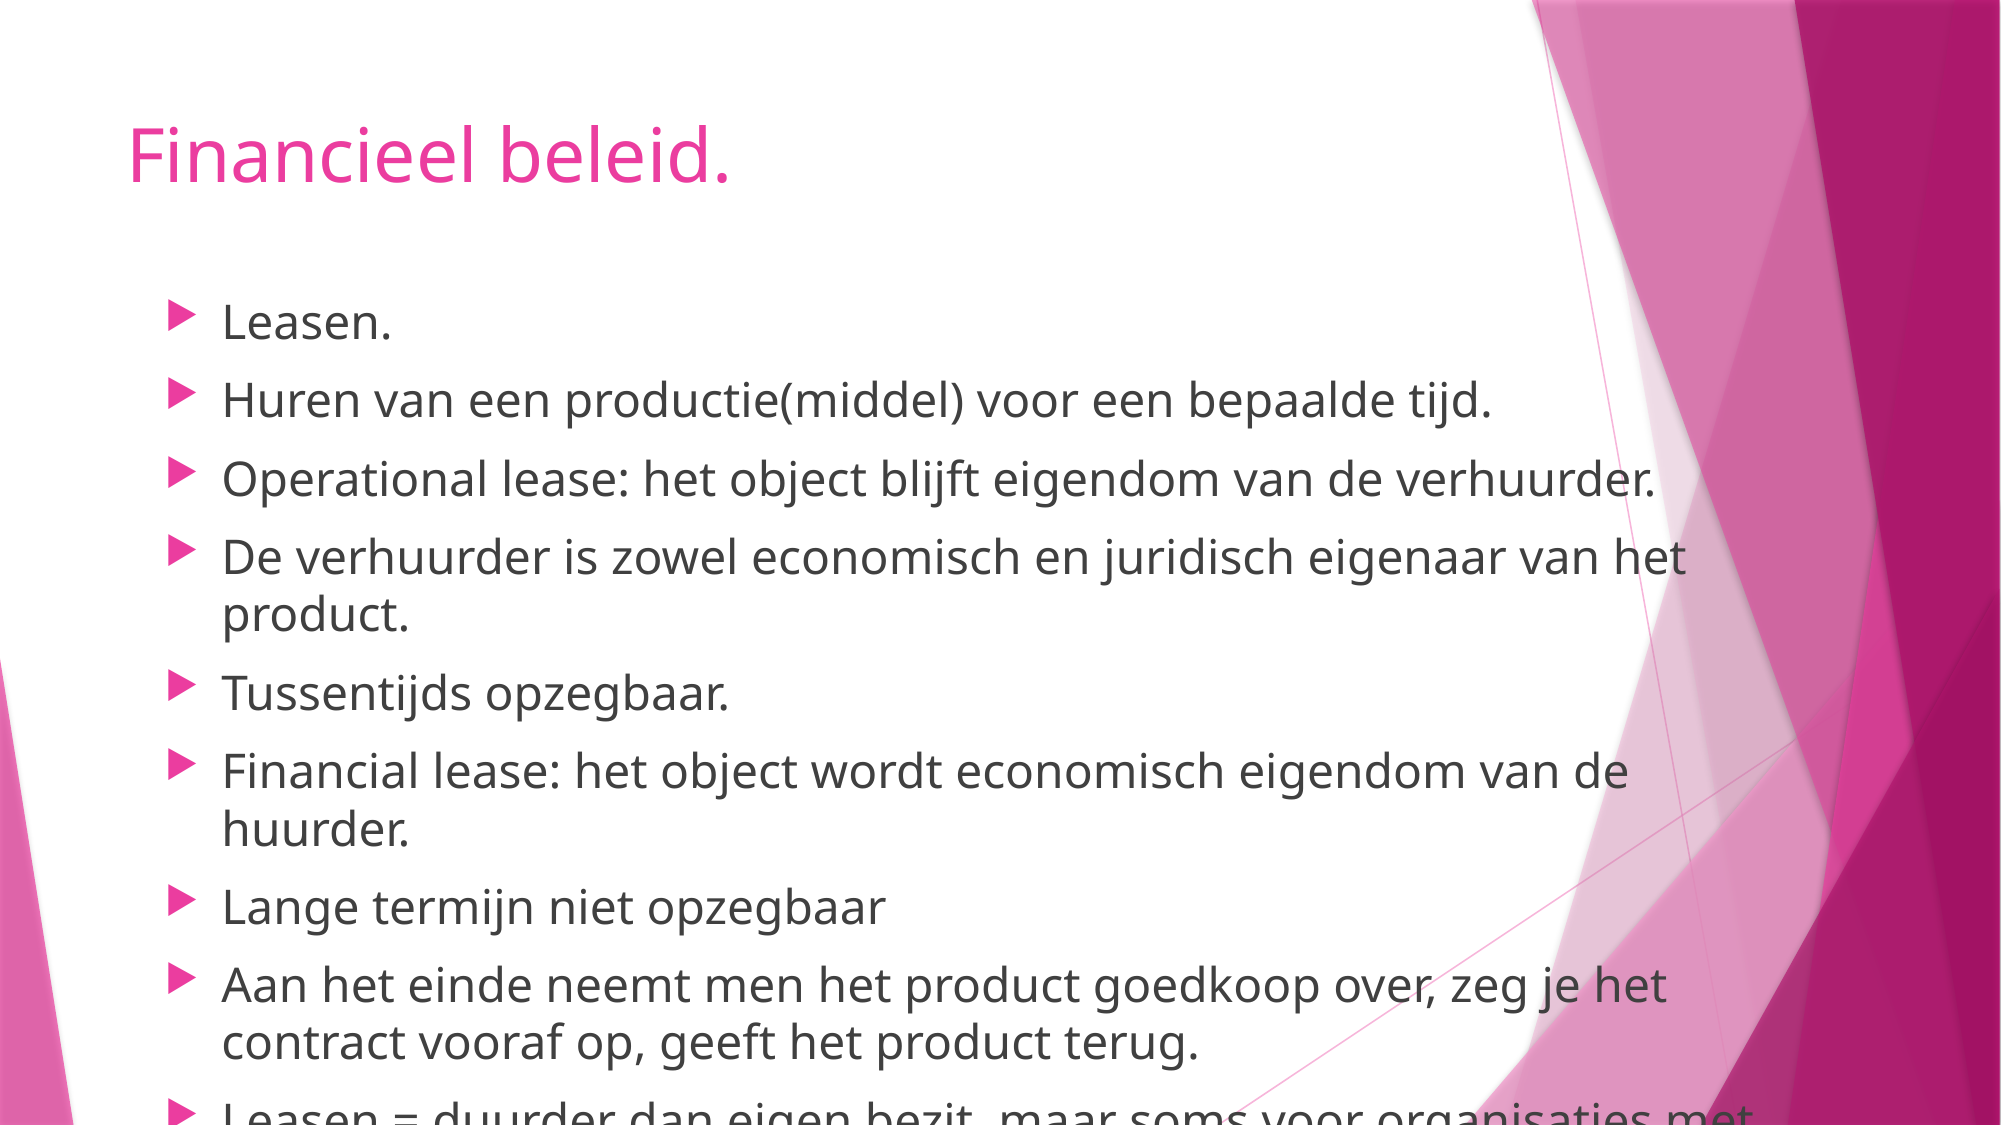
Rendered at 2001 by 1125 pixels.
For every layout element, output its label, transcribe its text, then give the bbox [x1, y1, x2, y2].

title Financieel beleid. [111, 99, 1522, 317]
list Leasen. Huren van een productie(middel) voor een bepaalde tijd. Operational lease: het object blijft eigendom van de verhuurder. De verhuurder is zowel economisch en juridisch eigenaar van het product. Tussentijds opzegbaar. Financial lease: het object wordt economisch eigendom van de huurder. Lange termijn niet opzegbaar Aan het einde neemt men het product goedkoop over, zeg je het contract vooraf op, geeft het product terug. Leasen = duurder dan eigen bezit, maar soms voor organisaties met weinige middelen een goede oplossing. [149, 284, 1849, 1125]
